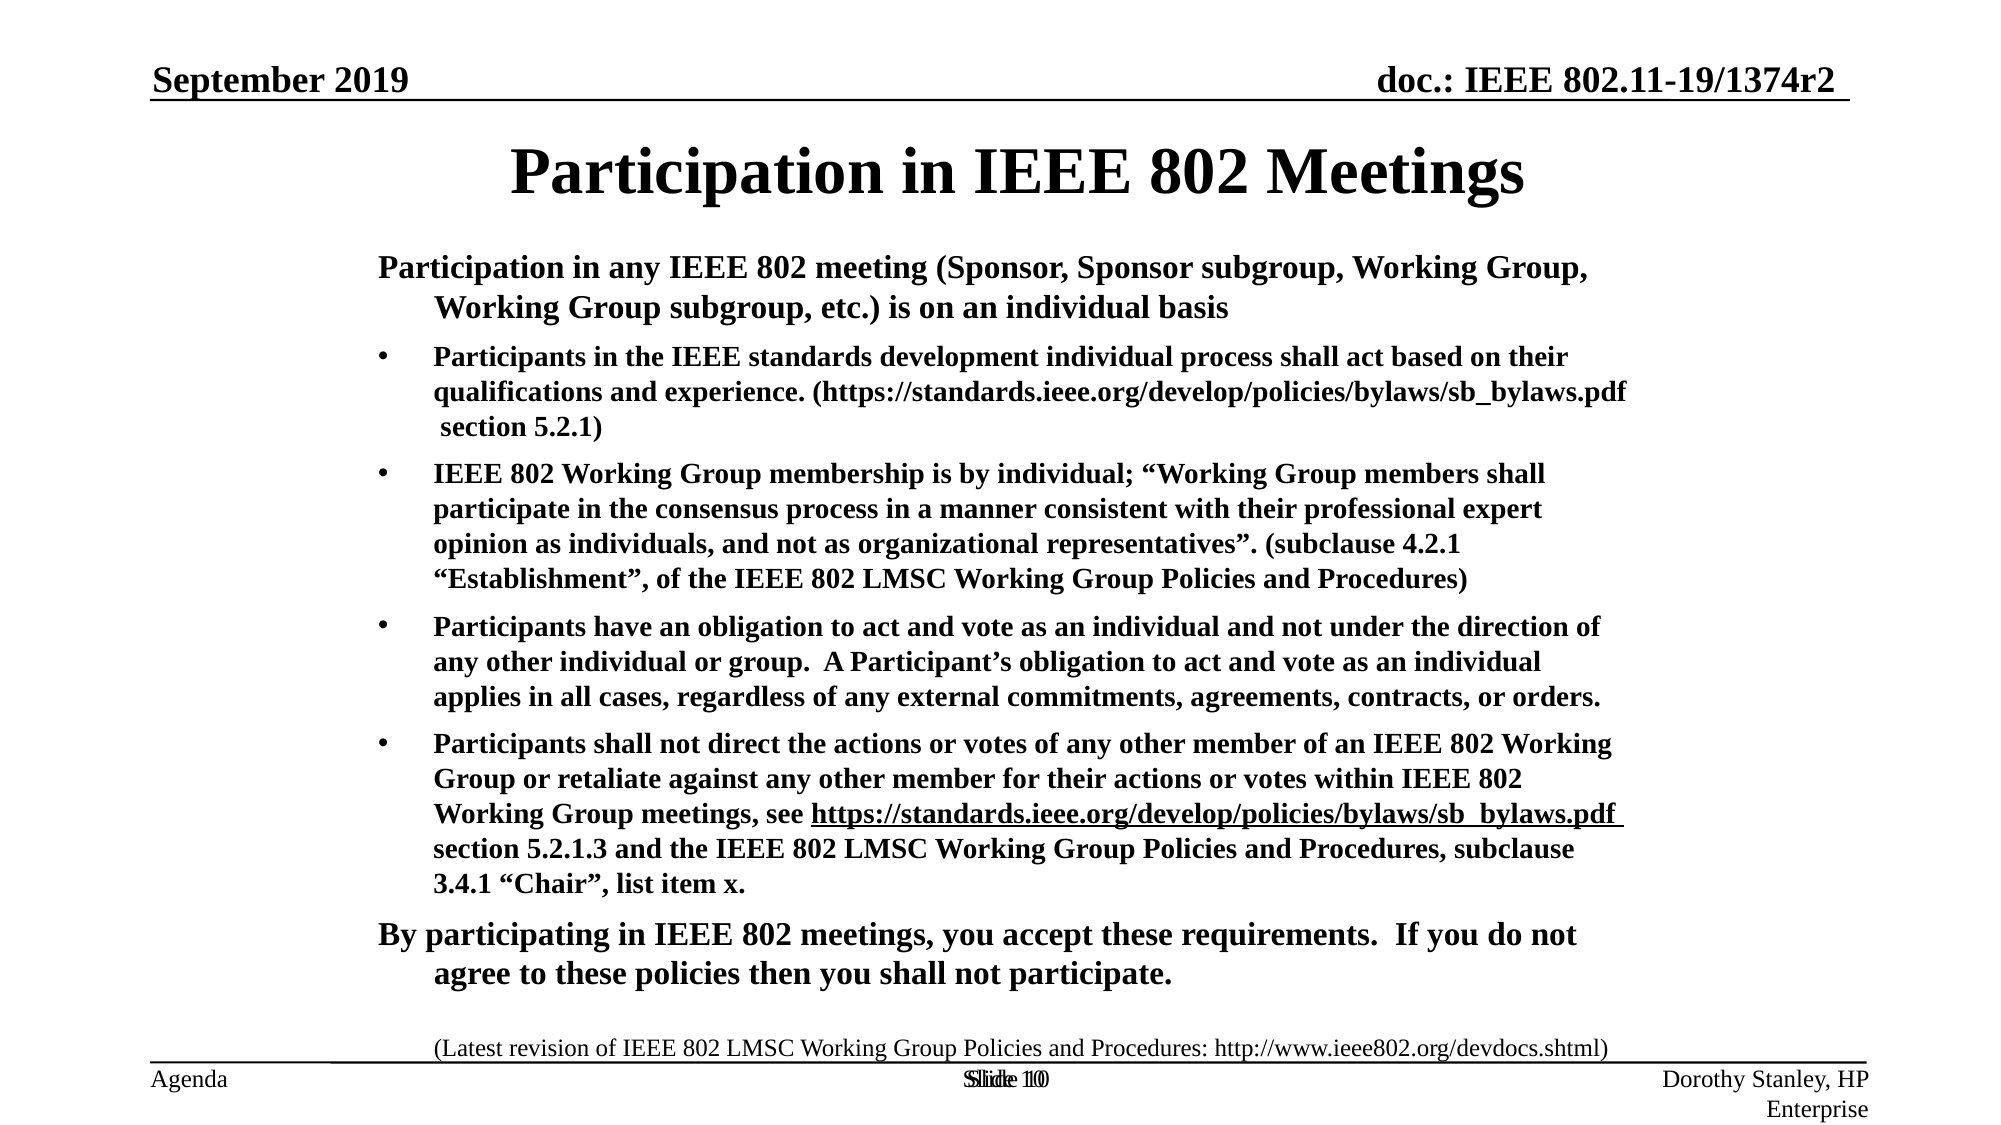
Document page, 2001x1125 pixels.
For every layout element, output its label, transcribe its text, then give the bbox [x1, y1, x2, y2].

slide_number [152, 54, 567, 100]
slide_number Slide 10 [964, 1062, 1053, 1093]
title Participation in IEEE 802 Meetings [362, 72, 1675, 263]
text_box Participation in any IEEE 802 meeting (Sponsor, Sponsor subgroup, Working Group, Working Group subgroup, etc.) is on an individual basis Participants in the IEEE standards development individual process shall act based on their qualifications and experience. (https://standards.ieee.org/develop/policies/bylaws/sb_bylaws.pdf section 5.2.1) IEEE 802 Working Group membership is by individual; “Working Group members shall participate in the consensus process in a manner consistent with their professional expert opinion as individuals, and not as organizational representatives”. (subclause 4.2.1 “Establishment”, of the IEEE 802 LMSC Working Group Policies and Procedures) Participants have an obligation to act and vote as an individual and not under the direction of any other individual or group. A Participant’s obligation to act and vote as an individual applies in all cases, regardless of any external commitments, agreements, contracts, or orders. Participants shall not direct the actions or votes of any other member of an IEEE 802 Working Group or retaliate against any other member for their actions or votes within IEEE 802 Working Group meetings, see https://standards.ieee.org/develop/policies/bylaws/sb_bylaws.pdf section 5.2.1.3 and the IEEE 802 LMSC Working Group Policies and Procedures, subclause 3.4.1 “Chair”, list item x. By participating in IEEE 802 meetings, you accept these requirements. If you do not agree to these policies then you shall not participate. (Latest revision of IEEE 802 LMSC Working Group Policies and Procedures: http://www.ieee802.org/devdocs.shtml) [362, 237, 1650, 995]
text_box Slide 10 [962, 1062, 1050, 1122]
footer Dorothy Stanley, HP Enterprise [1609, 1062, 1869, 1093]
